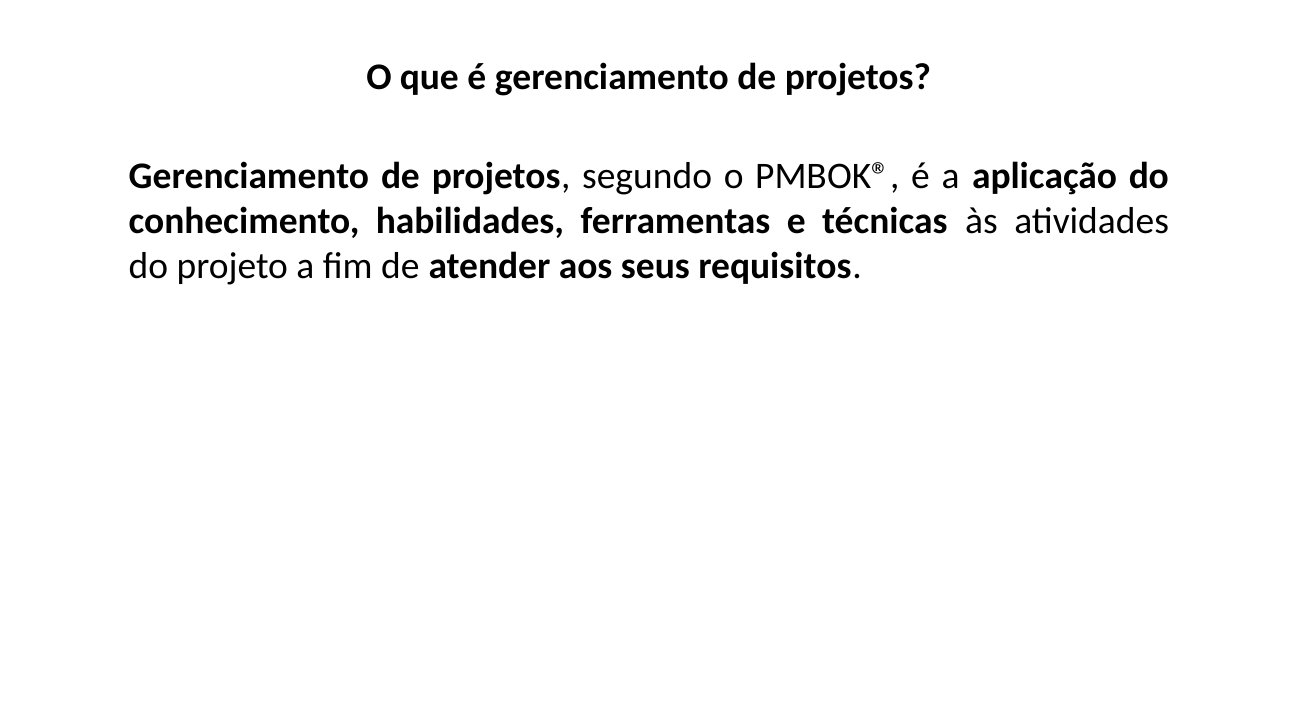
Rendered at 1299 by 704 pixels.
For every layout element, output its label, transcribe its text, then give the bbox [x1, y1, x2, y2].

text_box Gerenciamento de projetos, segundo o PMBOK®, é a aplicação do conhecimento, habilidades, ferramentas e técnicas às atividades do projeto a fim de atender aos seus requisitos. [117, 145, 1181, 559]
text_box O que é gerenciamento de projetos? [0, 44, 1299, 106]
